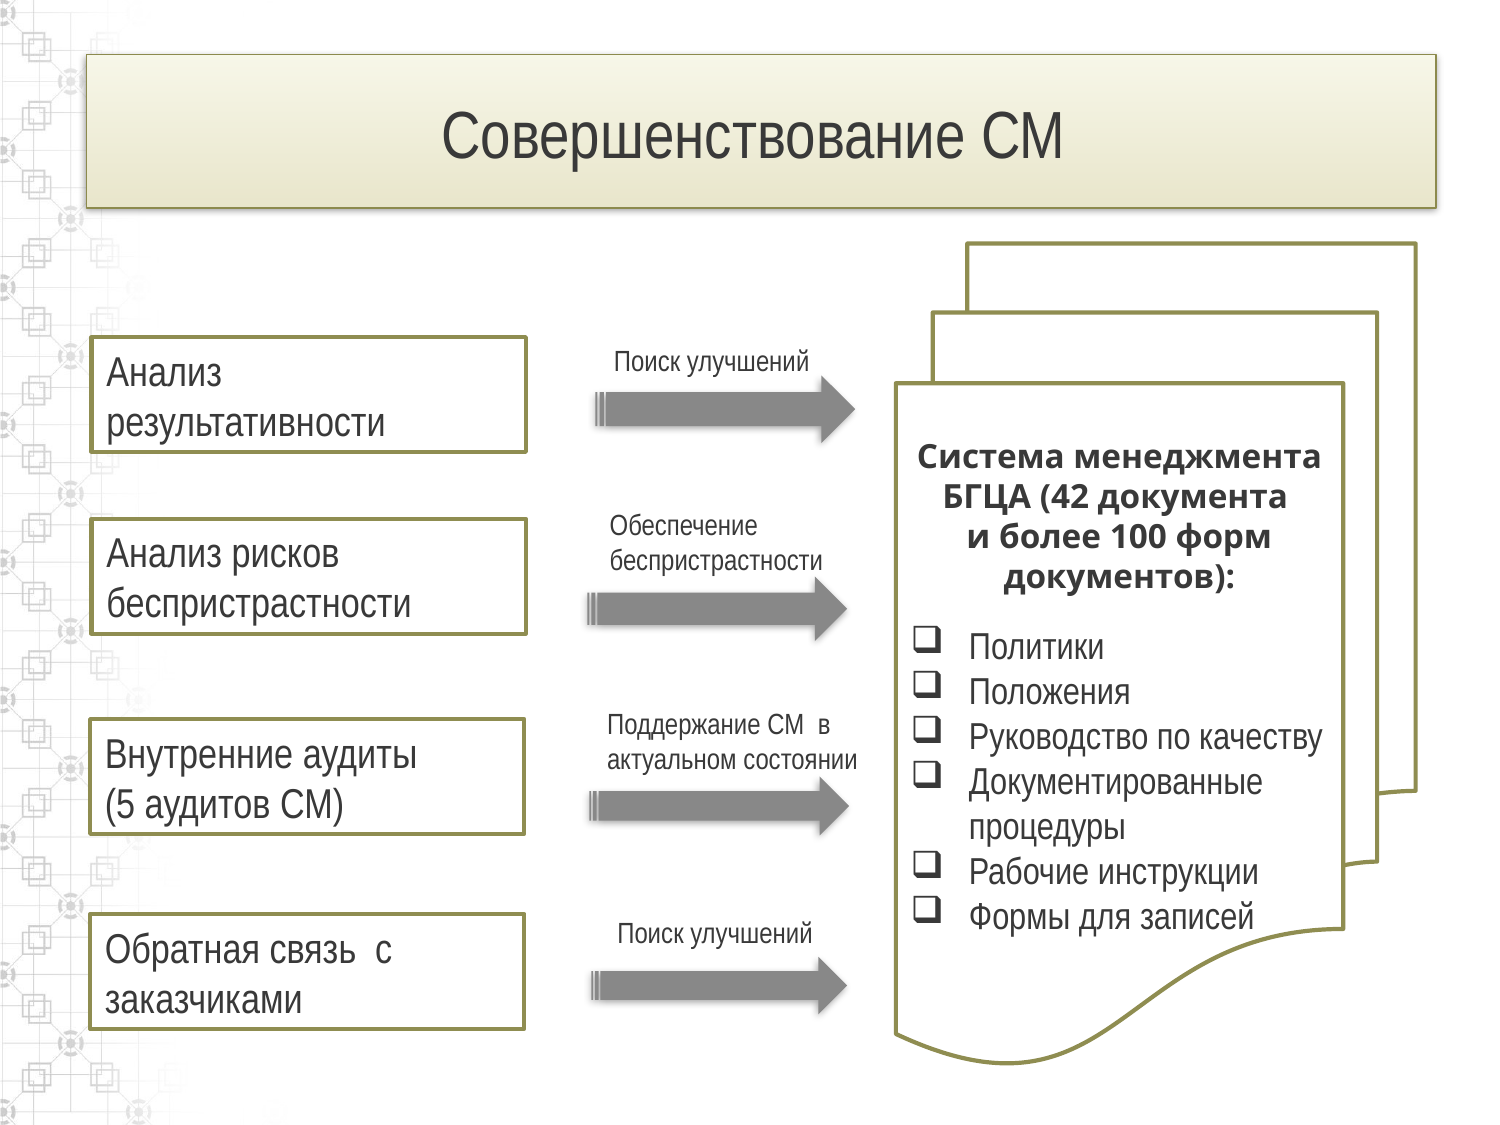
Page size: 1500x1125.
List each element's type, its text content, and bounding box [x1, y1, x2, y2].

picture [0, 0, 1500, 1125]
text_box [598, 776, 850, 836]
text_box Внутренние аудиты (5 аудитов СМ) [88, 717, 526, 836]
text_box Анализ результативности [89, 335, 528, 454]
text_box [591, 592, 596, 625]
text_box Анализ рисков беспристрастности [89, 517, 528, 636]
text_box Поддержание СМ в актуальном состоянии [584, 705, 888, 776]
text_box Обратная связь с заказчиками [88, 912, 526, 1031]
text_box Поиск улучшений [581, 342, 843, 378]
text_box [600, 956, 848, 1015]
text_box Поиск улучшений [584, 914, 846, 950]
title Совершенствование СМ [86, 54, 1437, 209]
text_box [599, 392, 604, 427]
text_box [605, 378, 856, 444]
text_box [591, 971, 599, 1000]
text_box [597, 577, 848, 642]
text_box [589, 791, 597, 821]
text_box Система менеджмента БГЦА (42 документа и более 100 форм документов): Политики Положения Руководство по качеству Документированные процедуры Рабочие инструкции Формы для записей [893, 241, 1418, 1066]
text_box Обеспечение беспристрастности [585, 505, 848, 577]
list [90, 206, 1441, 939]
